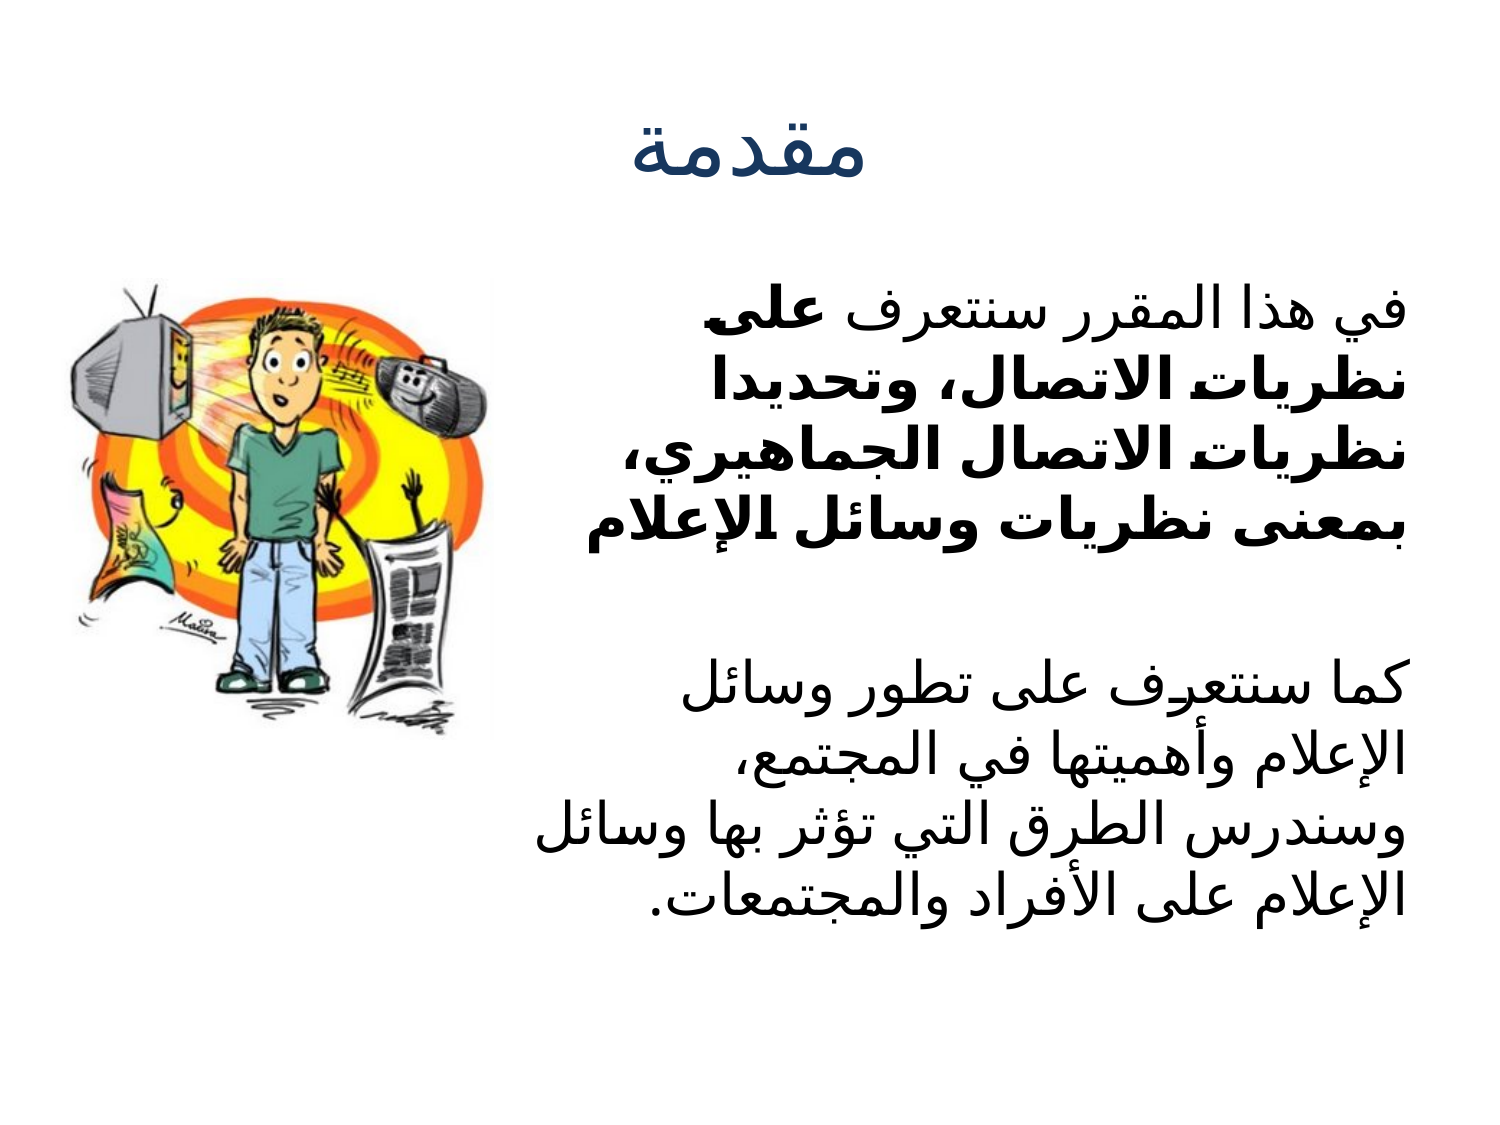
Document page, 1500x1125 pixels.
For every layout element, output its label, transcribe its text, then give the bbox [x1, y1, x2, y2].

title مقدمة [75, 45, 1425, 233]
list في هذا المقرر سنتعرف على نظريات الاتصال، وتحديدا نظريات الاتصال الجماهيري، بمعنى نظريات وسائل الإعلام كما سنتعرف على تطور وسائل الإعلام وأهميتها في المجتمع، وسندرس الطرق التي تؤثر بها وسائل الإعلام على الأفراد والمجتمعات. [501, 262, 1425, 988]
picture [52, 278, 494, 740]
